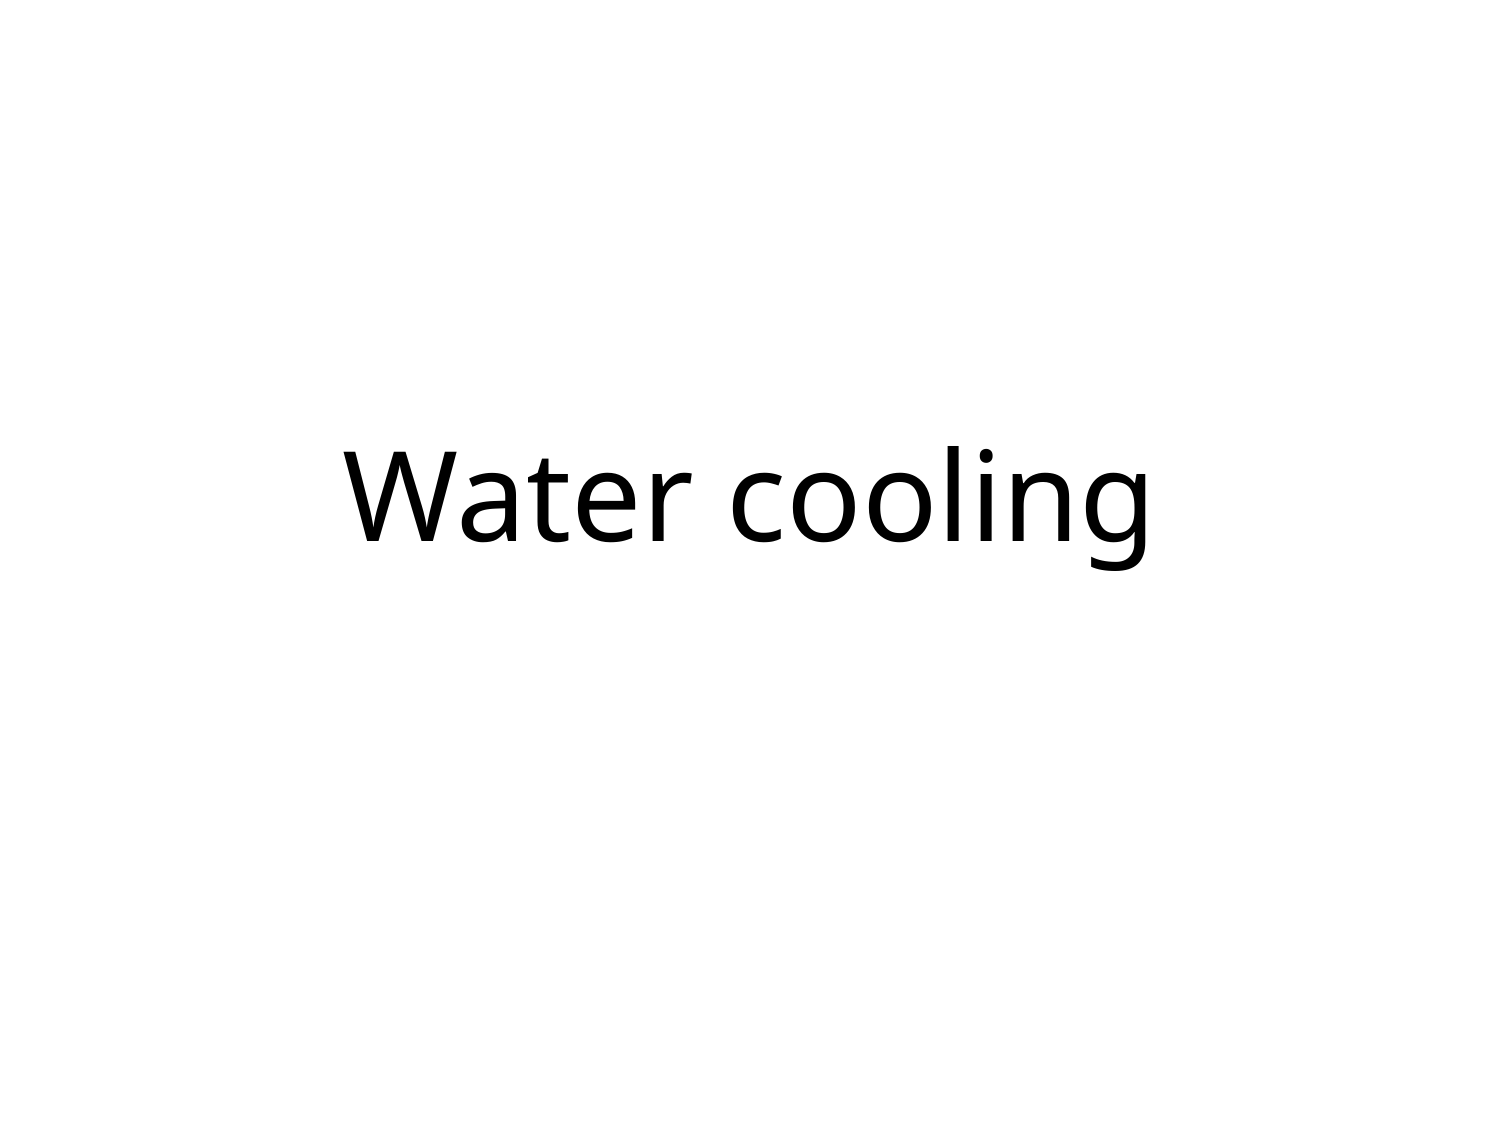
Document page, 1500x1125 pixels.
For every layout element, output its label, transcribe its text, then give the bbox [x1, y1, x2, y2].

title Water cooling [112, 184, 1388, 576]
